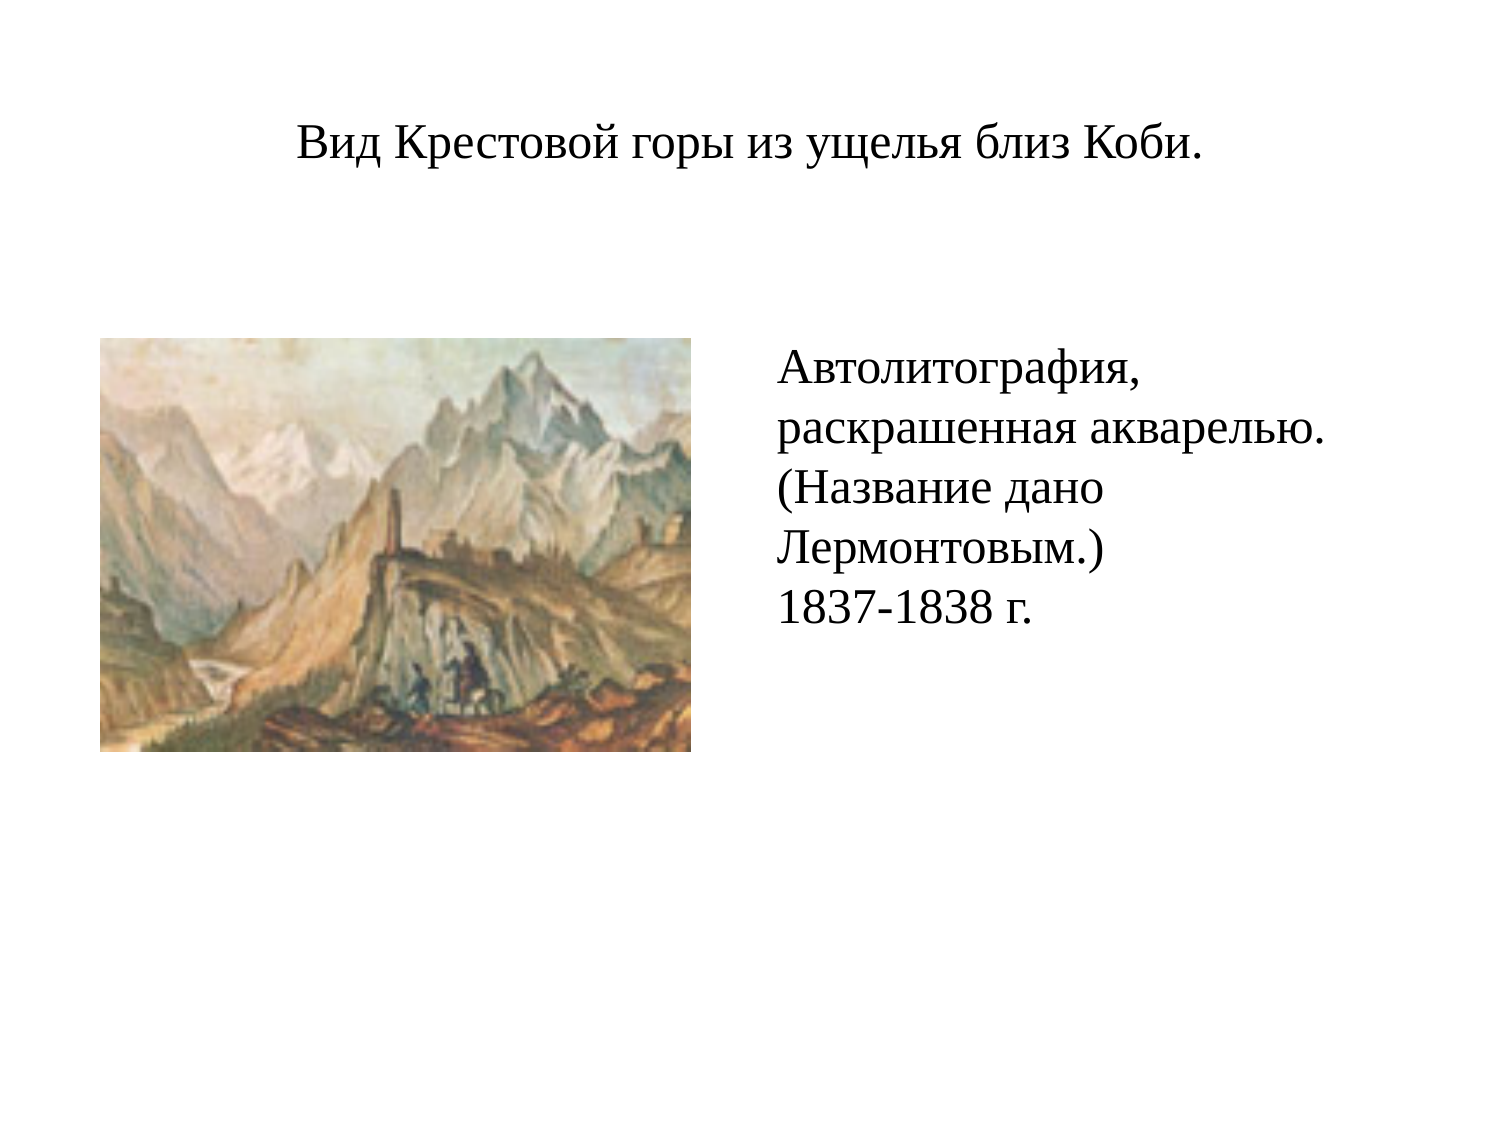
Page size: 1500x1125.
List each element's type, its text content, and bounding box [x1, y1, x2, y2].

title Вид Крестовой горы из ущелья близ Коби. [75, 45, 1425, 233]
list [100, 337, 692, 752]
list Автолитография, раскрашенная акварелью. (Название дано Лермонтовым.) 1837-1838 г. [761, 326, 1425, 1069]
